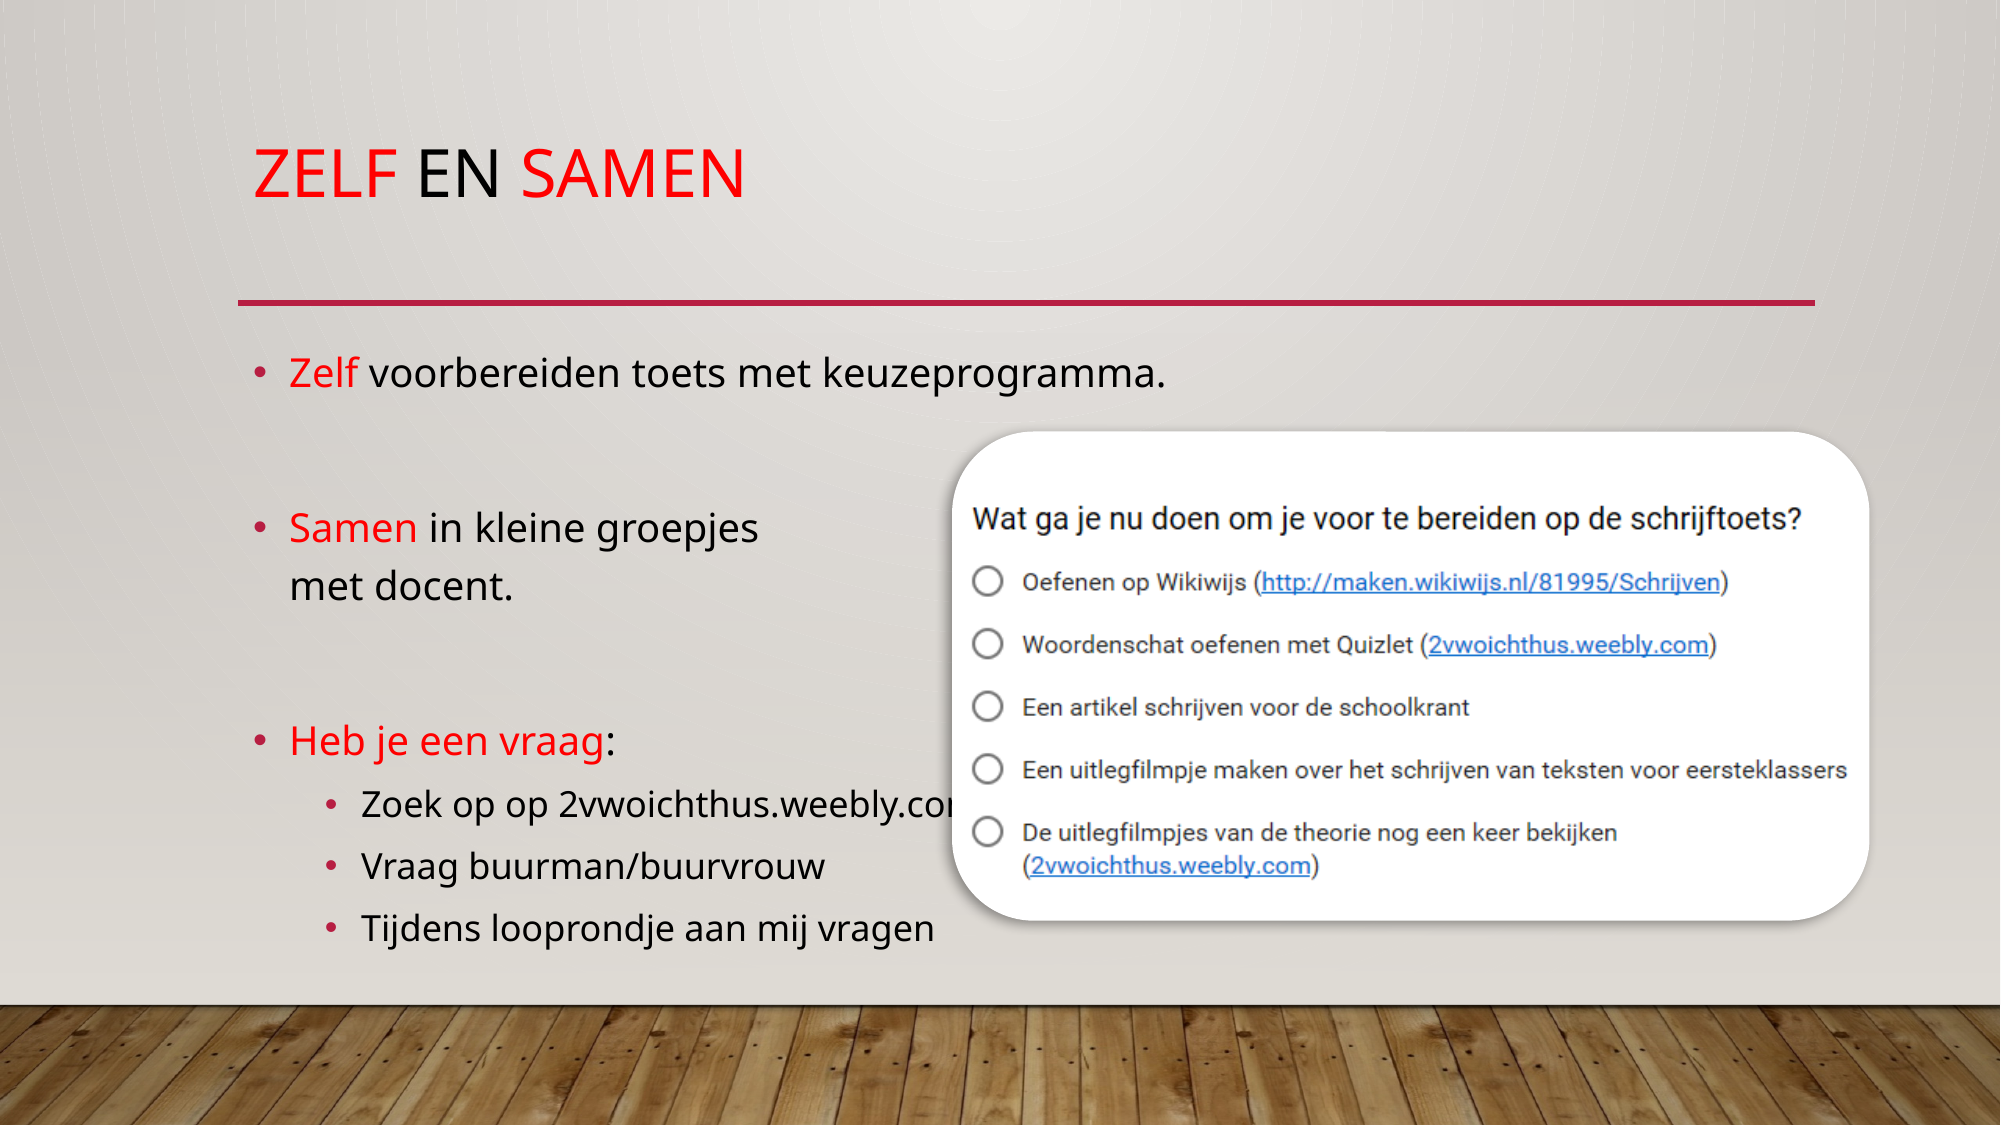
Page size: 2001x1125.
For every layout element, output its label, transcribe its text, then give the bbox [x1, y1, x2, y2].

list Zelf voorbereiden toets met keuzeprogramma. Samen in kleine groepjes met docent. Heb je een vraag: Zoek op op 2vwoichthus.weebly.com Vraag buurman/buurvrouw Tijdens looprondje aan mij vragen [238, 330, 1814, 959]
picture [951, 431, 1870, 921]
title Zelf en samen [238, 131, 1814, 305]
picture [0, 1005, 2000, 1125]
